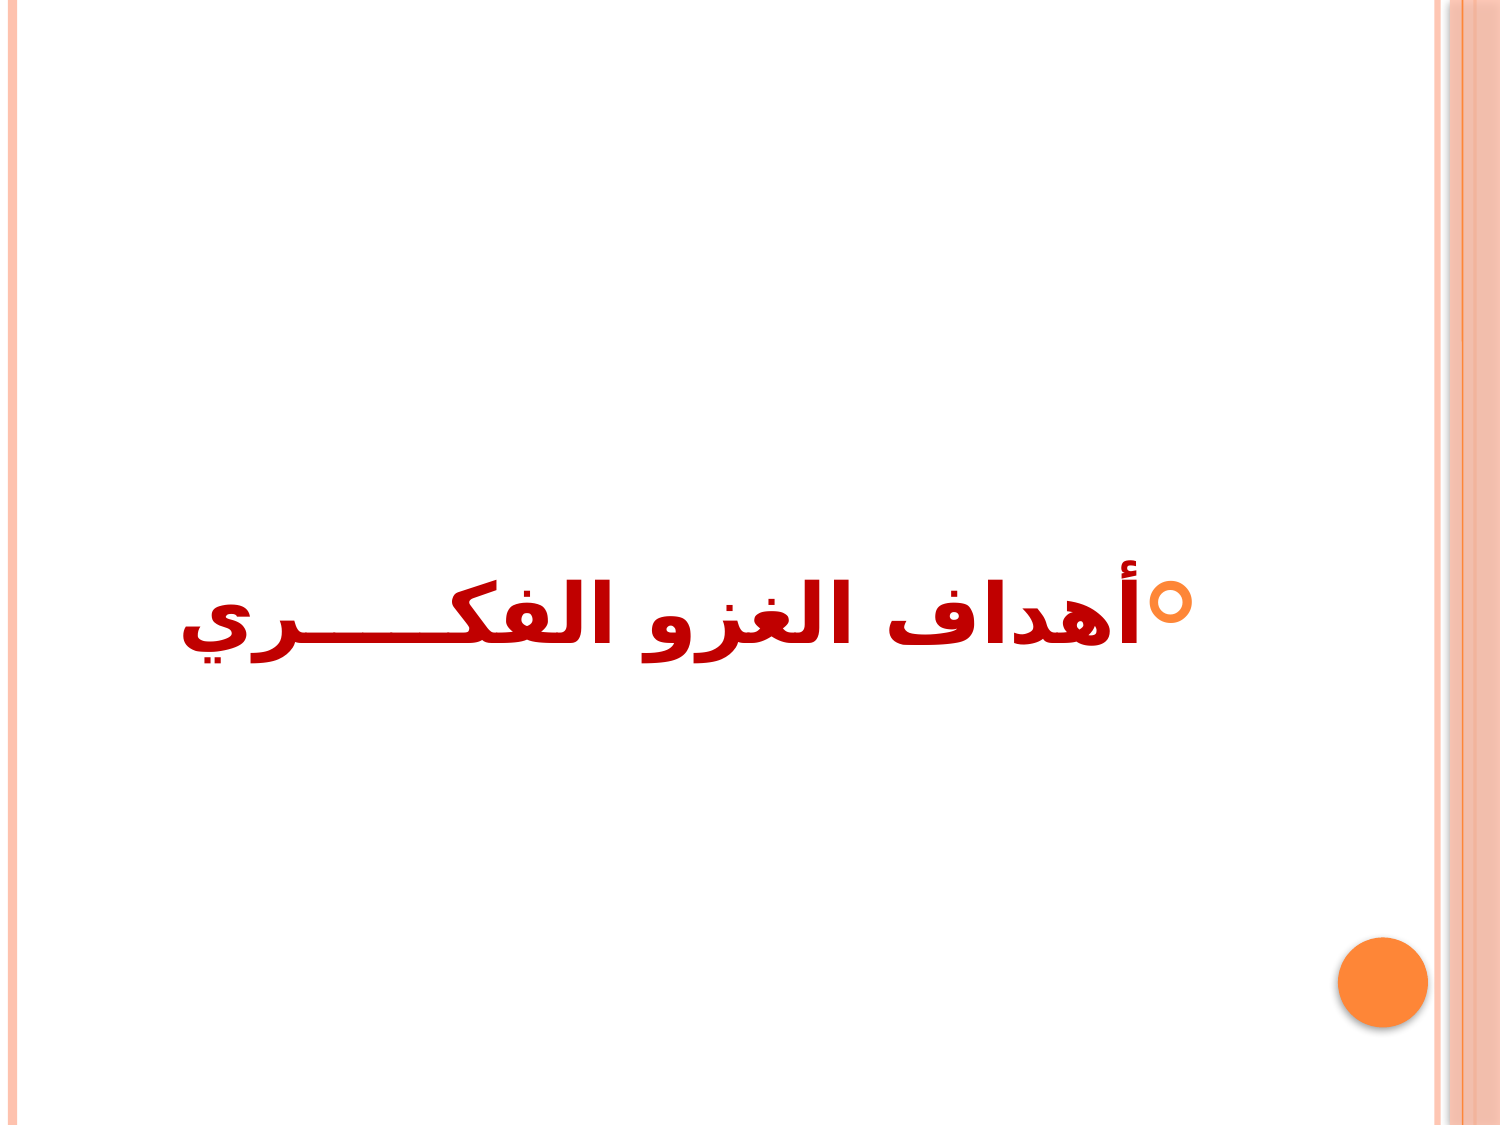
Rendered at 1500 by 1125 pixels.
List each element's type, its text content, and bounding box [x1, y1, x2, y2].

list أهداف الغزو الفكـــــري [75, 262, 1300, 1062]
